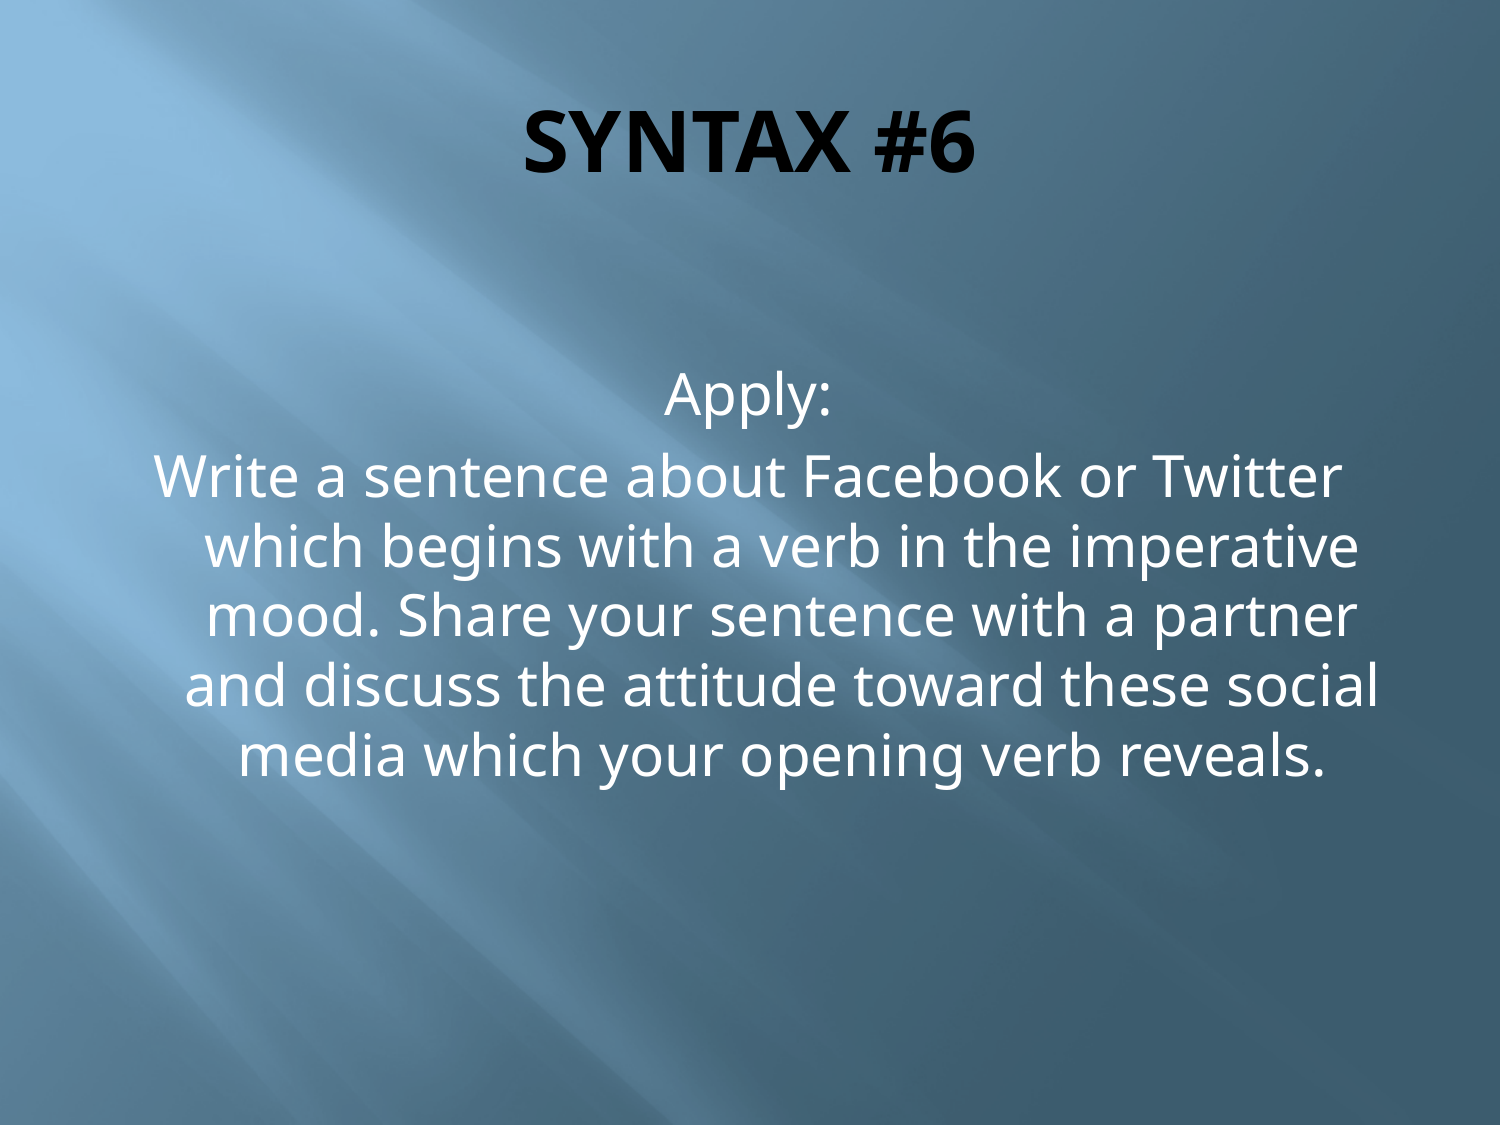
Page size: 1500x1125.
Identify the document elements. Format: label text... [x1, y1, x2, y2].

list Apply: Write a sentence about Facebook or Twitter which begins with a verb in the imperative mood. Share your sentence with a partner and discuss the attitude toward these social media which your opening verb reveals. [62, 350, 1413, 875]
title SYNTAX #6 [75, 45, 1425, 233]
